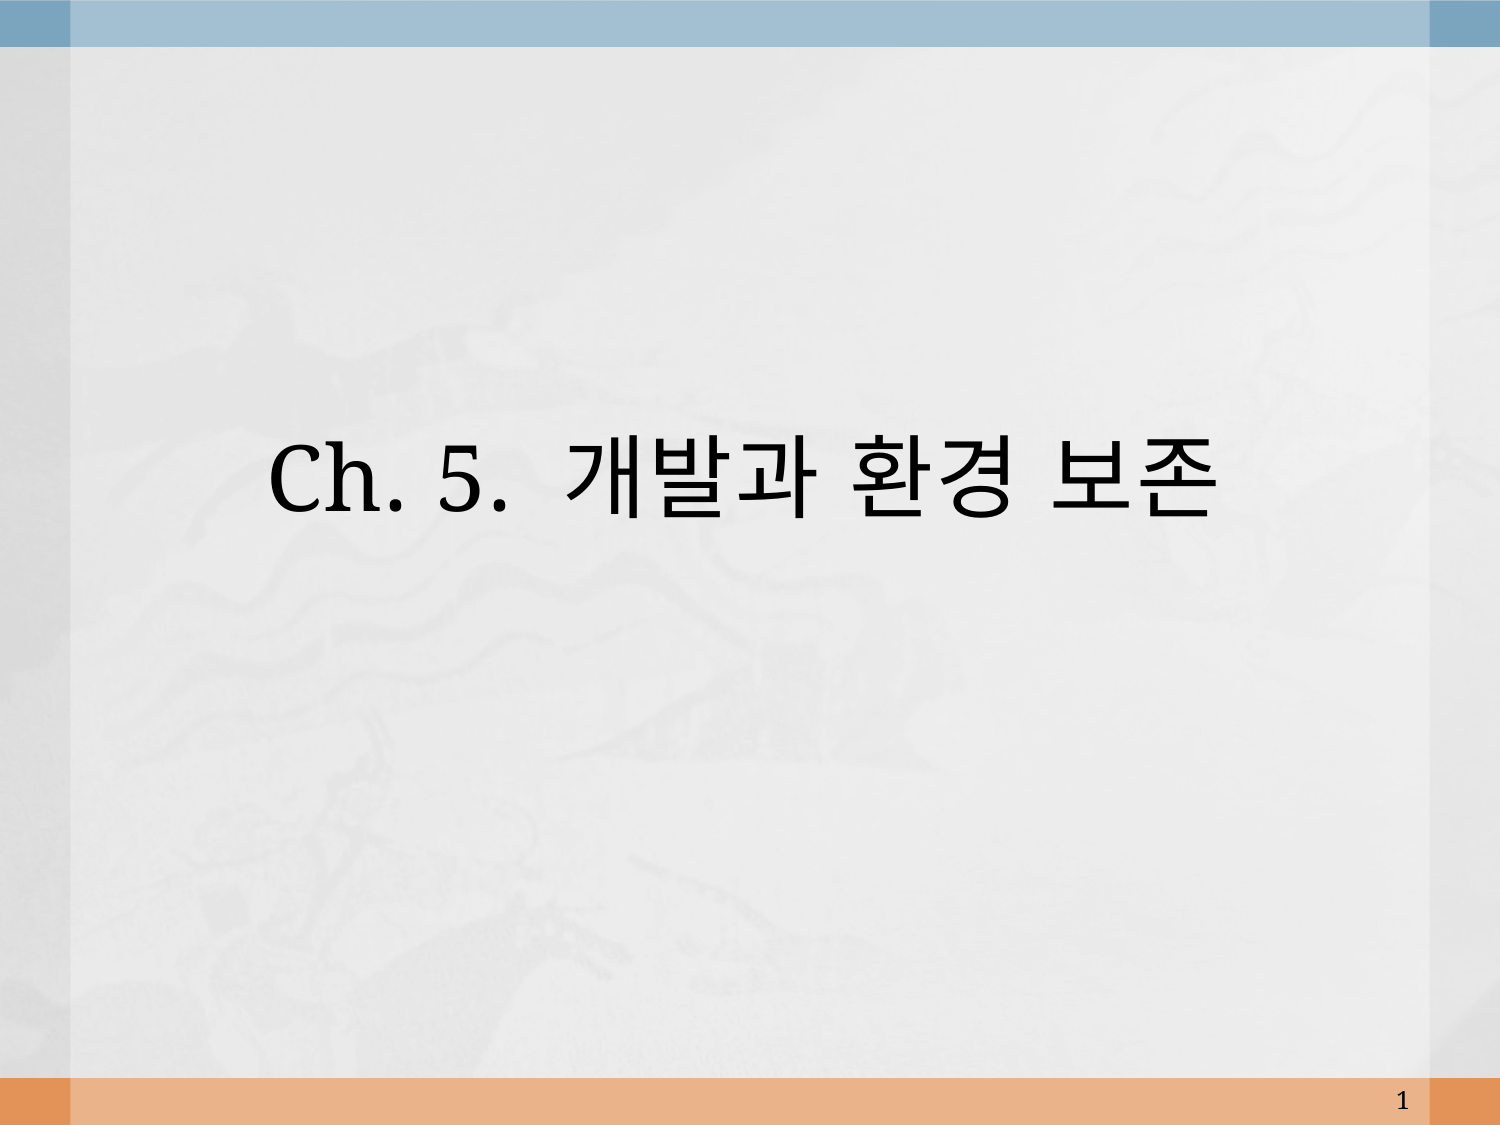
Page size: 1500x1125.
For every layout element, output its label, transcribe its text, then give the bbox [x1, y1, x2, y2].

slide_number 1 [1074, 1078, 1425, 1125]
title Ch. 5. 개발과 환경 보존 [117, 351, 1372, 598]
